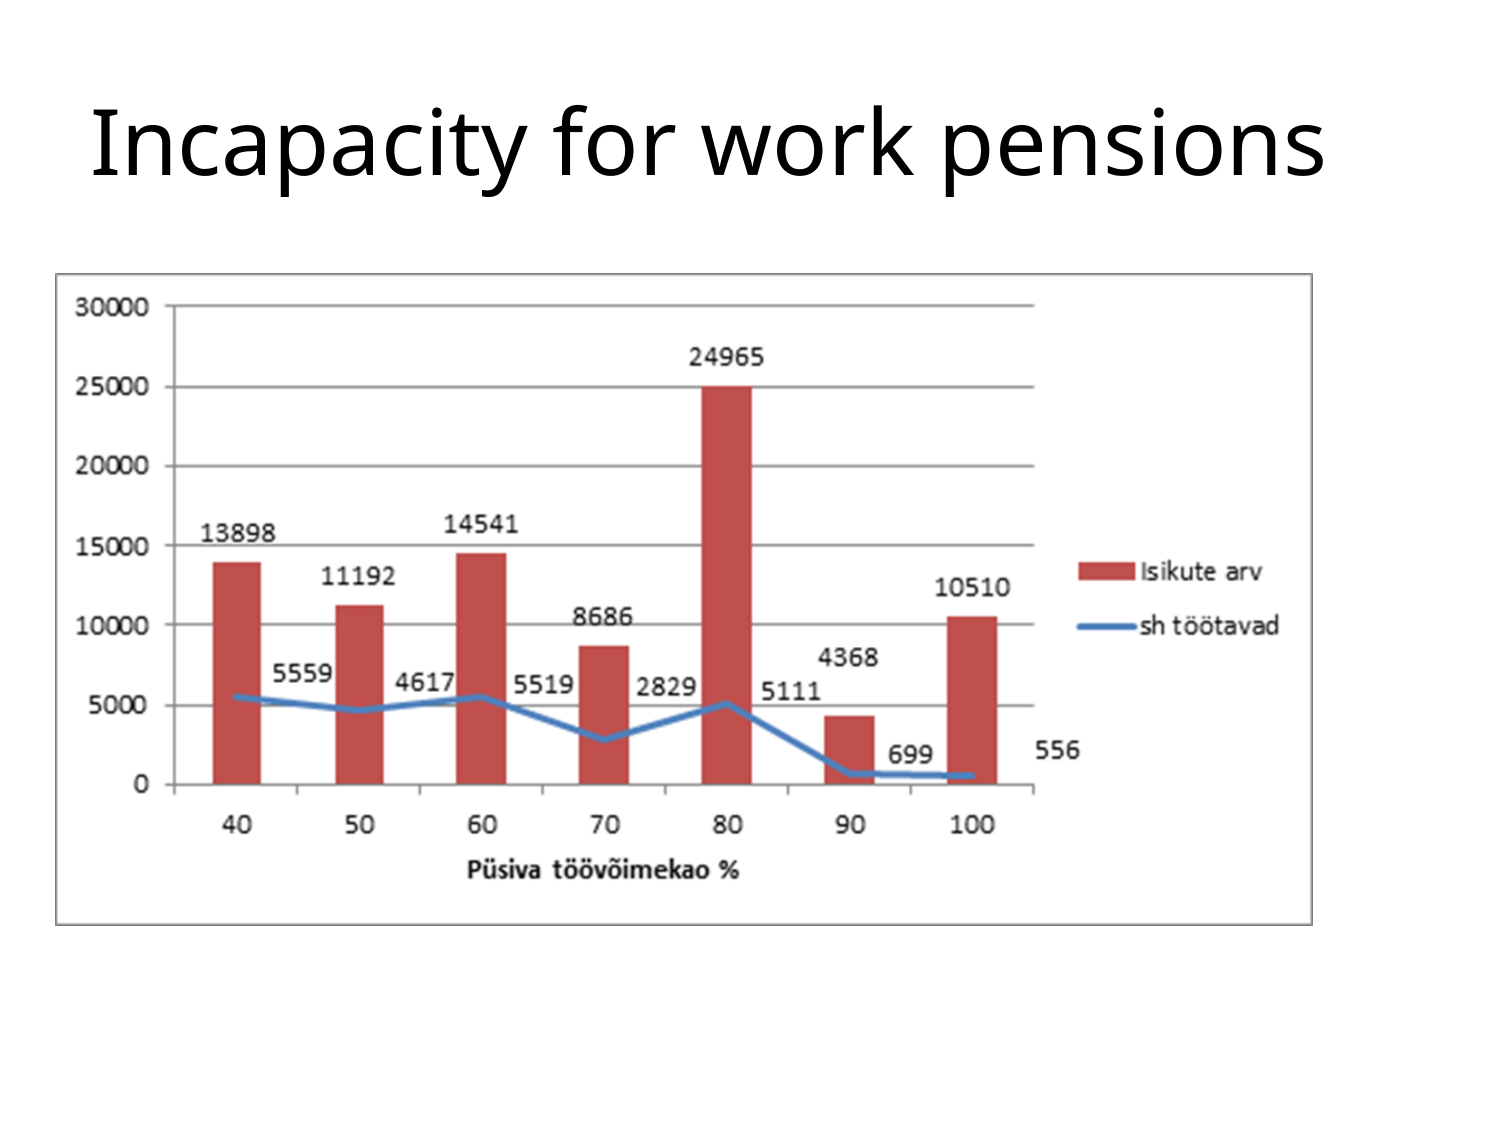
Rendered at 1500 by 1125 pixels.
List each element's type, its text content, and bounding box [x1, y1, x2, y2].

title Incapacity for work pensions [75, 45, 1425, 233]
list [55, 273, 1313, 926]
